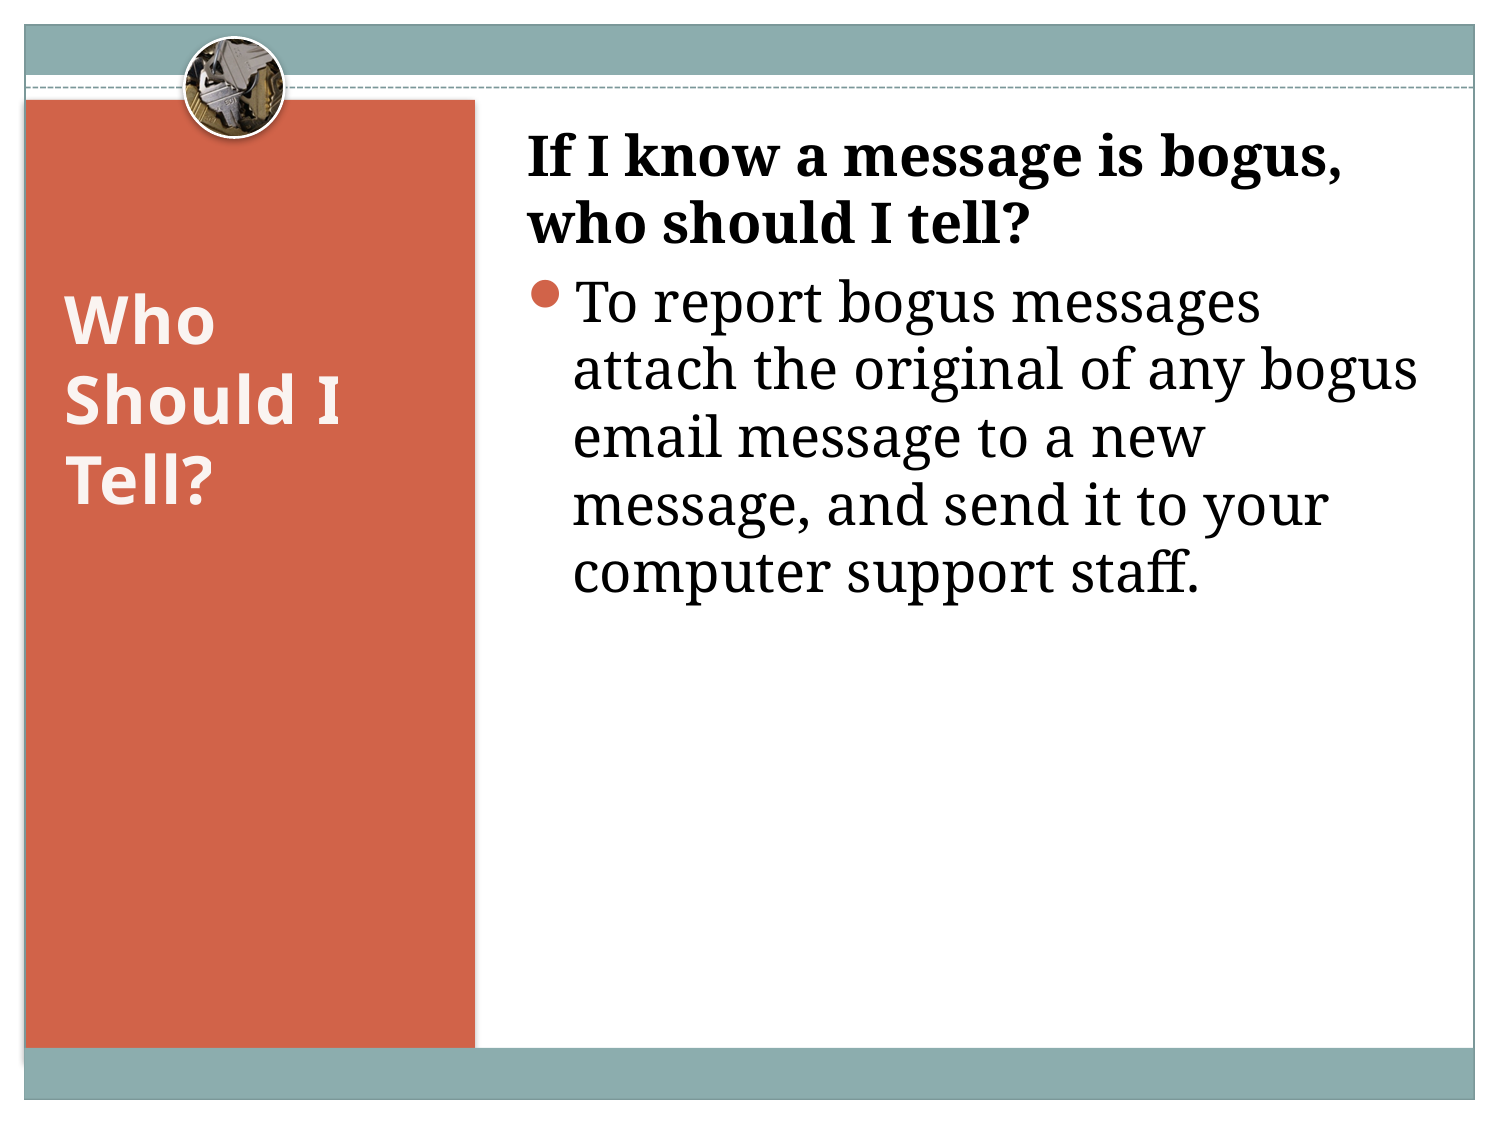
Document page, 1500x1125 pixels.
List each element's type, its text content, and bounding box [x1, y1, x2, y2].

title Who Should I Tell? [50, 174, 463, 525]
picture [186, 39, 282, 136]
list If I know a message is bogus, who should I tell? To report bogus messages attach the original of any bogus email message to a new message, and send it to your computer support staff. [512, 112, 1438, 1000]
